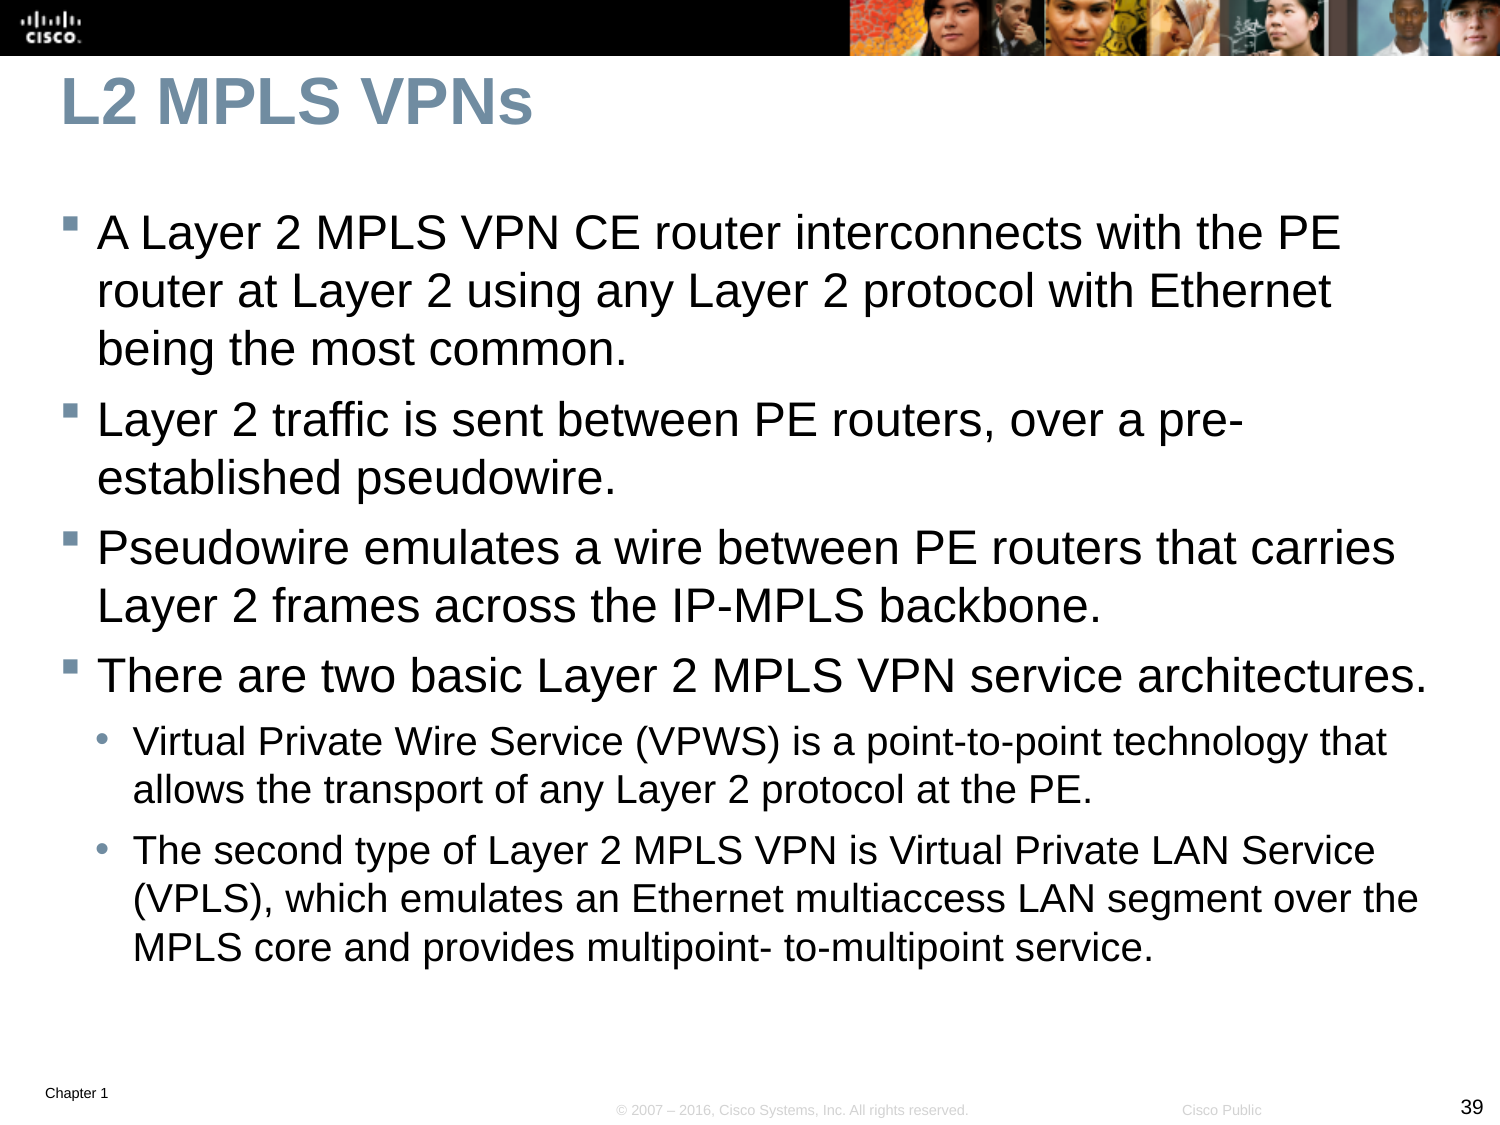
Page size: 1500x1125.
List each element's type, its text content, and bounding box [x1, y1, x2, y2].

title L2 MPLS VPNs [45, 59, 1444, 182]
picture [0, 0, 1500, 56]
list A Layer 2 MPLS VPN CE router interconnects with the PE router at Layer 2 using any Layer 2 protocol with Ethernet being the most common. Layer 2 traffic is sent between PE routers, over a pre-established pseudowire. Pseudowire emulates a wire between PE routers that carries Layer 2 frames across the IP-MPLS backbone. There are two basic Layer 2 MPLS VPN service architectures. Virtual Private Wire Service (VPWS) is a point-to-point technology that allows the transport of any Layer 2 protocol at the PE. The second type of Layer 2 MPLS VPN is Virtual Private LAN Service (VPLS), which emulates an Ethernet multiaccess LAN segment over the MPLS core and provides multipoint- to-multipoint service. [45, 193, 1444, 1037]
